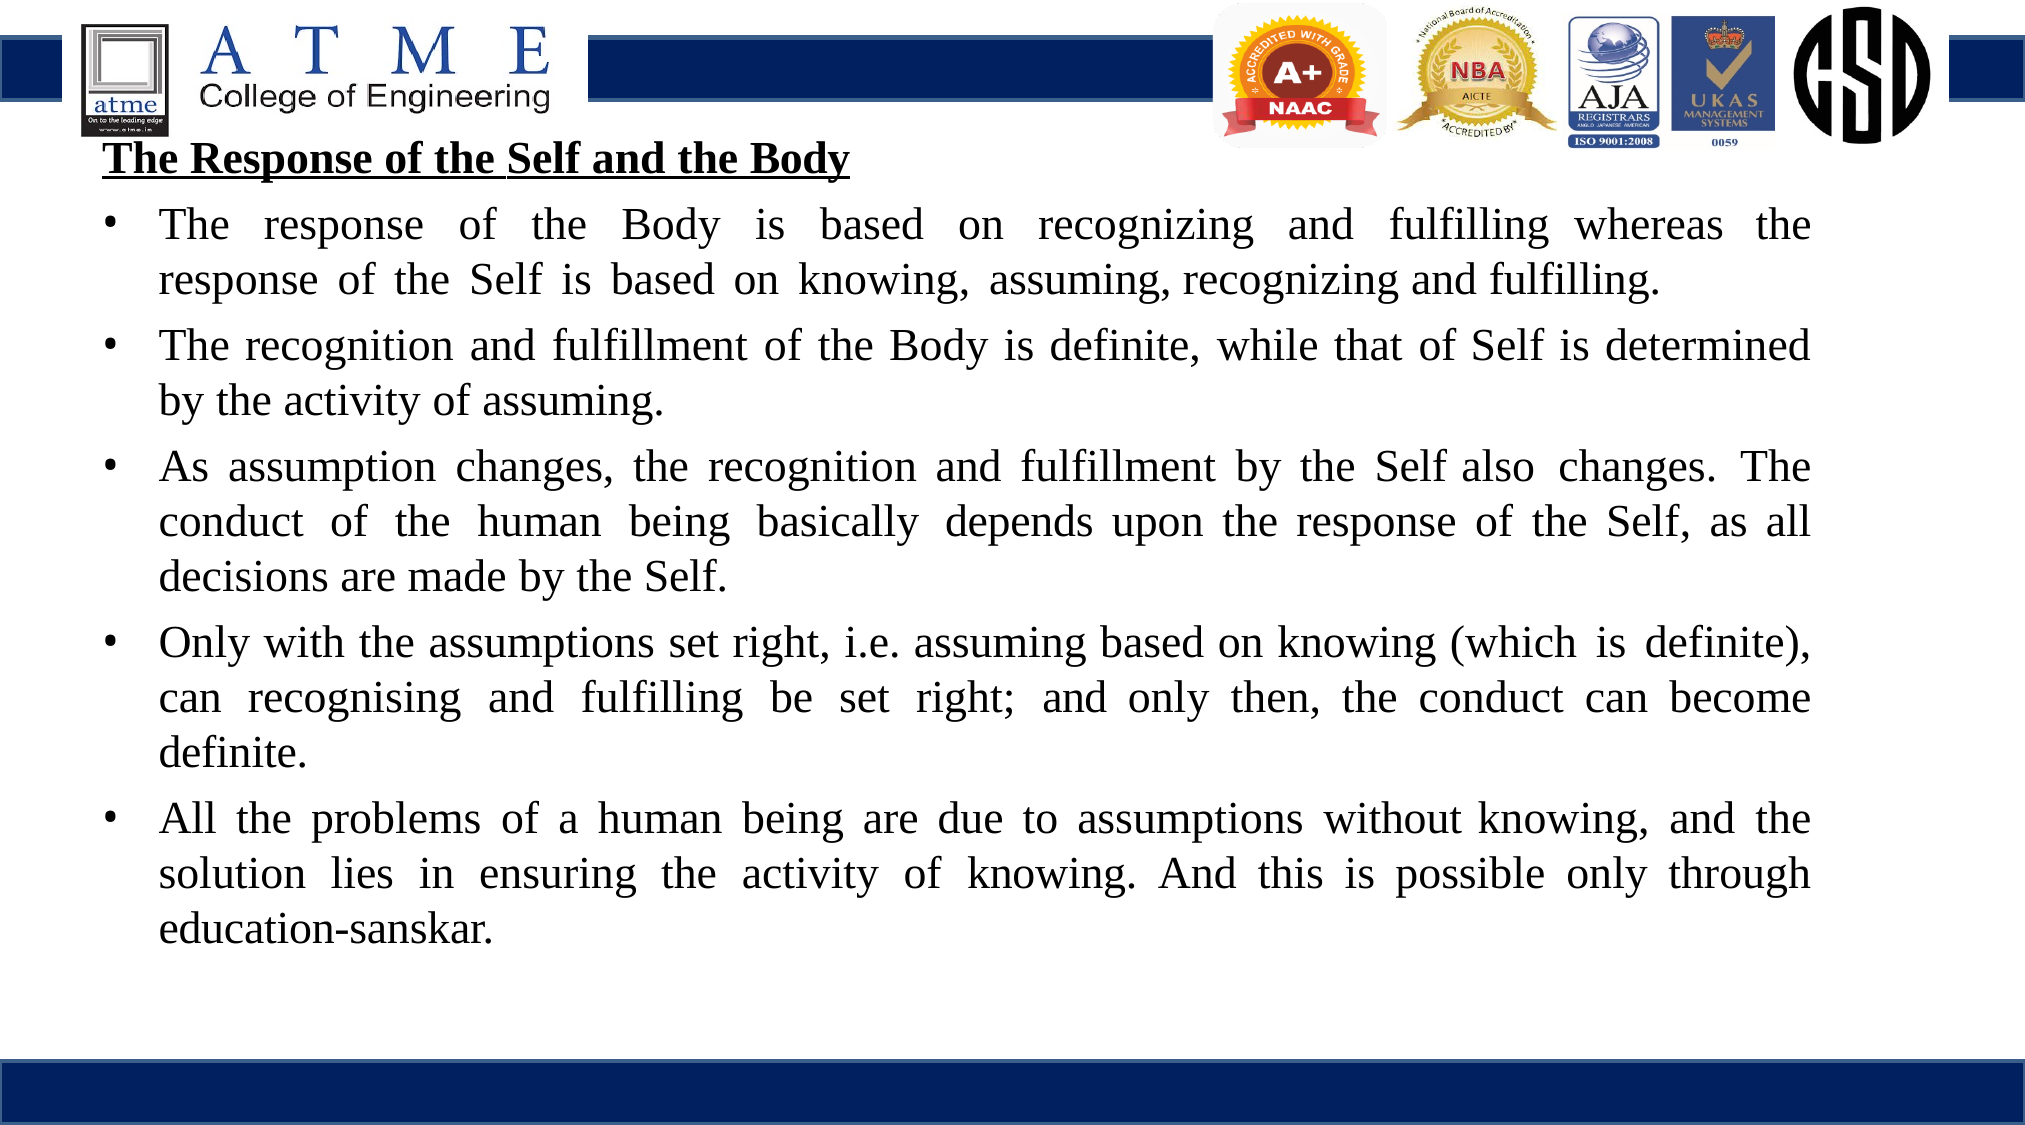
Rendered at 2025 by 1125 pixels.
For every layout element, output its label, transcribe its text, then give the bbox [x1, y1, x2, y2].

picture [1212, 0, 1949, 150]
picture [62, 0, 588, 157]
text_box The Response of the Self and the Body The response of the Body is based on recognizing and fulfilling whereas the response of the Self is based on knowing, assuming, recognizing and fulfilling. The recognition and fulfillment of the Body is definite, while that of Self is determined by the activity of assuming. As assumption changes, the recognition and fulfillment by the Self also changes. The conduct of the human being basically depends upon the response of the Self, as all decisions are made by the Self. Only with the assumptions set right, i.e. assuming based on knowing (which is definite), can recognising and fulfilling be set right; and only then, the conduct can become definite. All the problems of a human being are due to assumptions without knowing, and the solution lies in ensuring the activity of knowing. And this is possible only through education-sanskar. [99, 114, 1813, 953]
